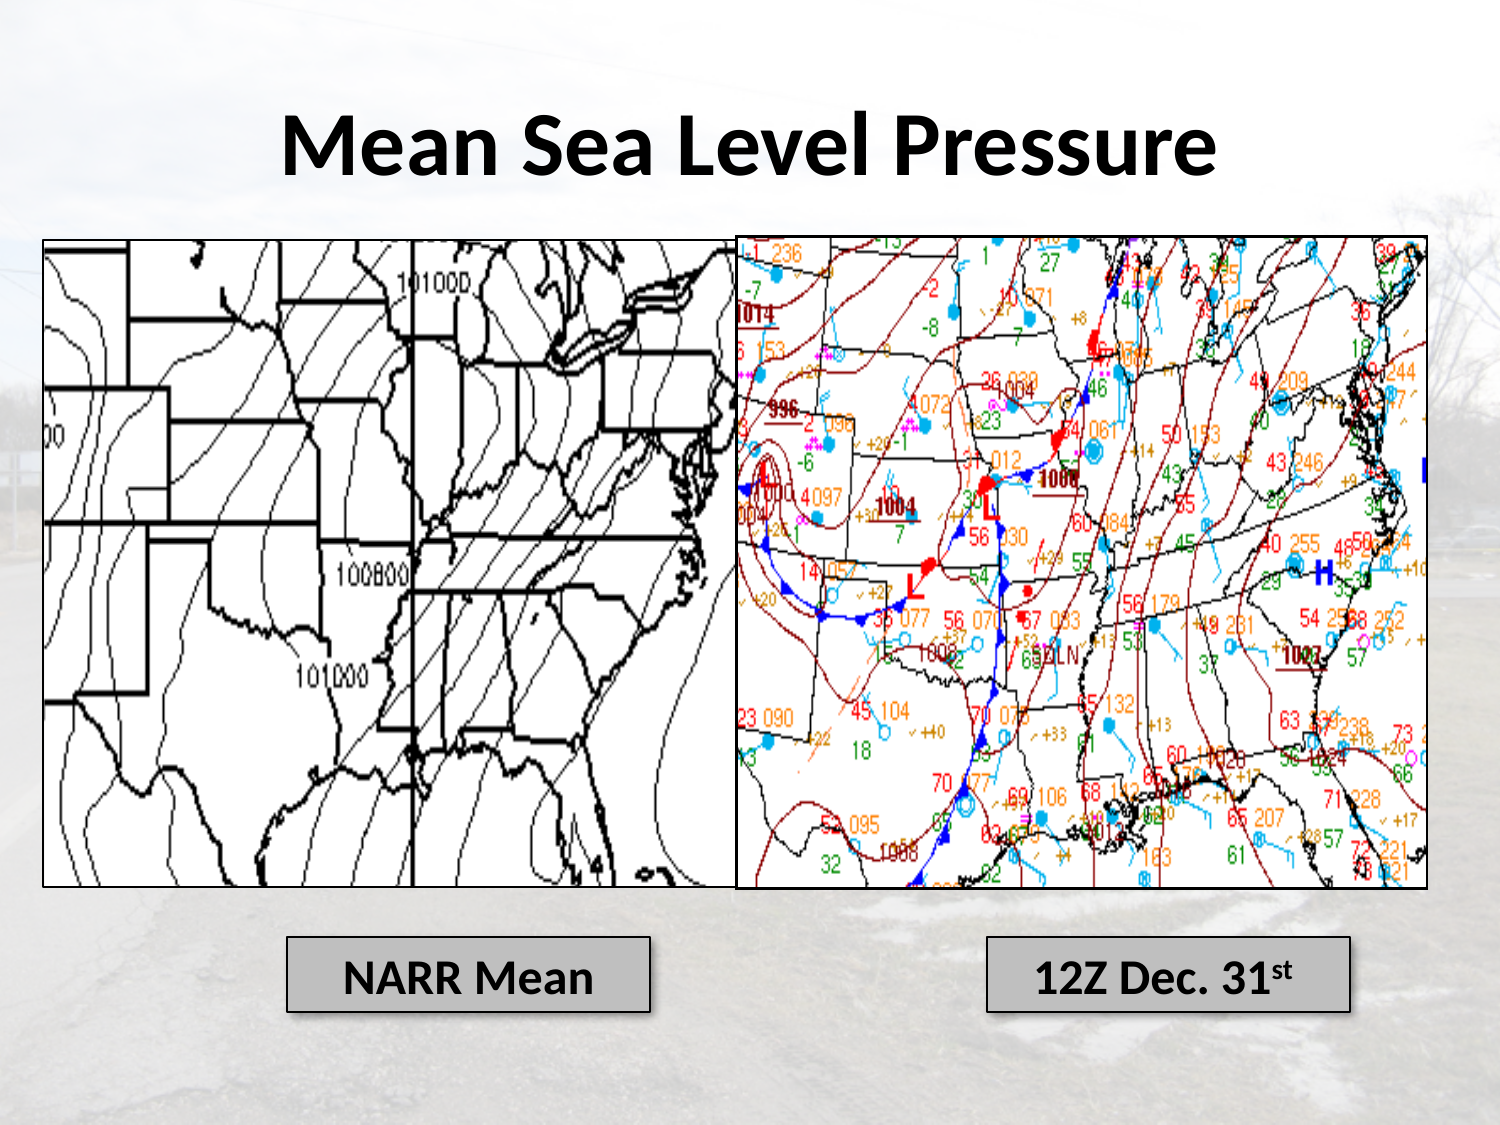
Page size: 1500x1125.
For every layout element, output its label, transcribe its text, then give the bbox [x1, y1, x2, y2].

title Mean Sea Level Pressure [75, 45, 1425, 233]
text_box 12Z Dec. 31st [987, 937, 1350, 1013]
text_box NARR Mean [287, 937, 650, 1013]
picture [737, 237, 1427, 888]
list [43, 240, 733, 886]
